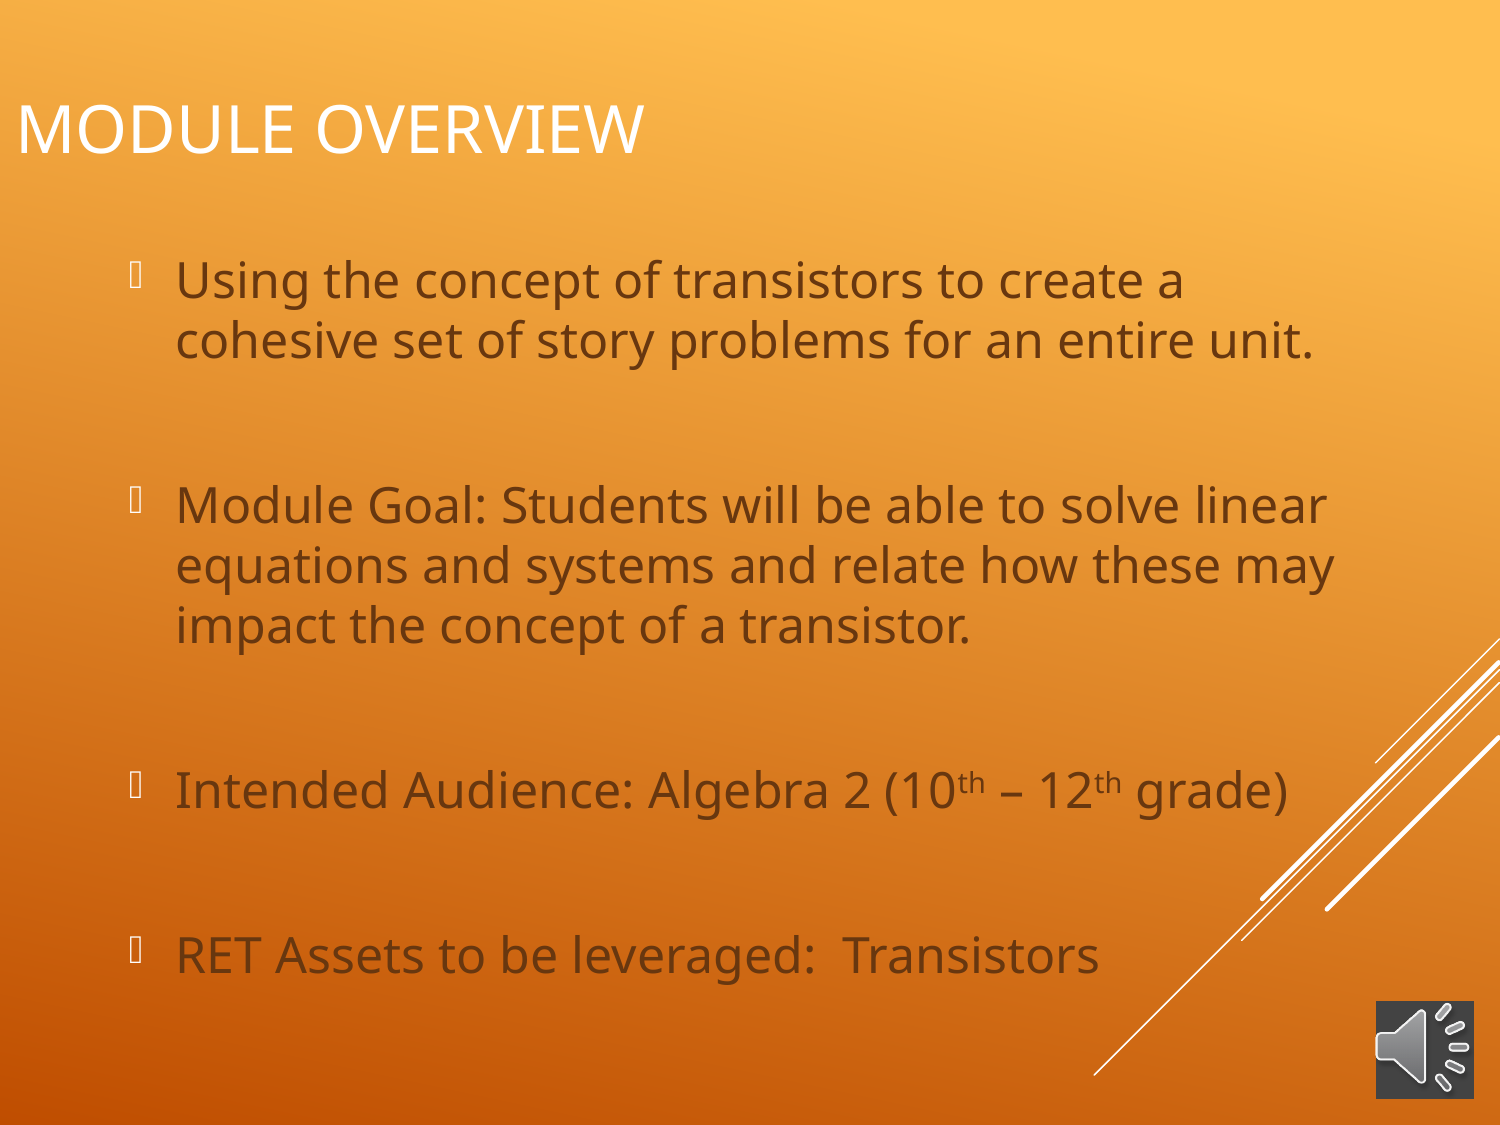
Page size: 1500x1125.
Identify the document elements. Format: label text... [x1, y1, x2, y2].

picture [1374, 999, 1476, 1101]
list Using the concept of transistors to create a cohesive set of story problems for an entire unit. Module Goal: Students will be able to solve linear equations and systems and relate how these may impact the concept of a transistor. Intended Audience: Algebra 2 (10th – 12th grade) RET Assets to be leveraged: Transistors [114, 209, 1407, 1094]
title Module Overview [0, 1, 1076, 252]
